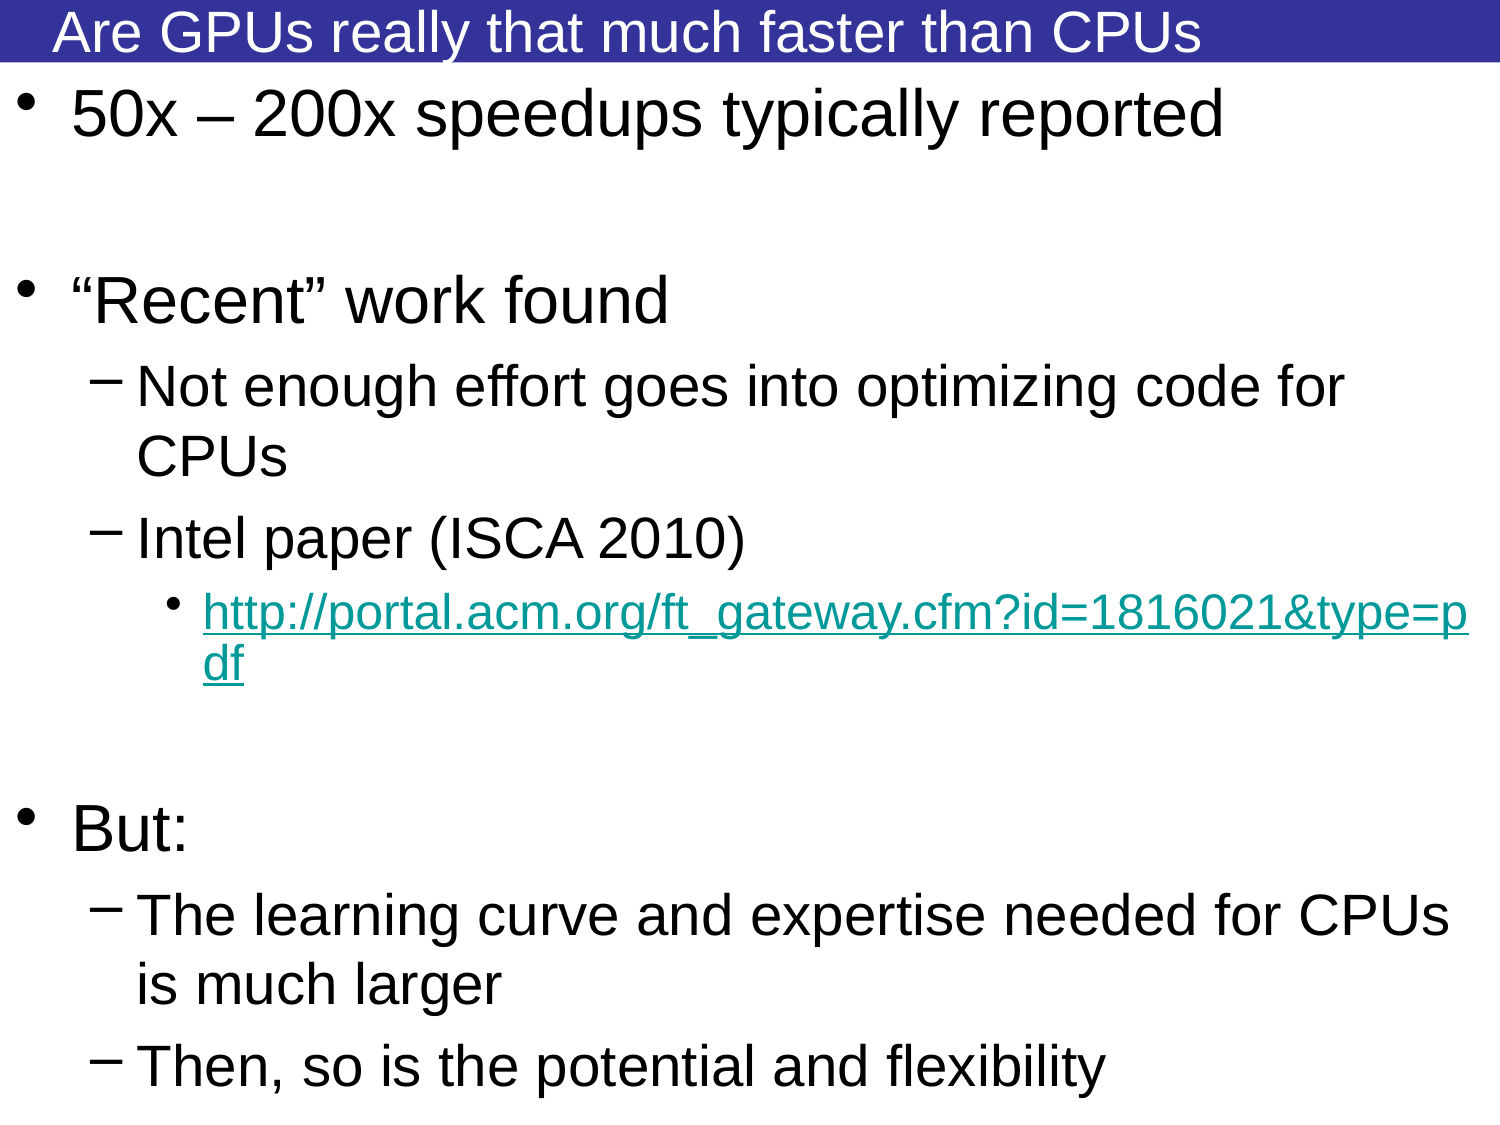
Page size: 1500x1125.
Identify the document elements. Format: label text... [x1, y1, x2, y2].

list 50x – 200x speedups typically reported “Recent” work found Not enough effort goes into optimizing code for CPUs Intel paper (ISCA 2010) http://portal.acm.org/ft_gateway.cfm?id=1816021&type=pdf But: The learning curve and expertise needed for CPUs is much larger Then, so is the potential and flexibility [0, 62, 1500, 1125]
title Are GPUs really that much faster than CPUs [37, 7, 1426, 51]
